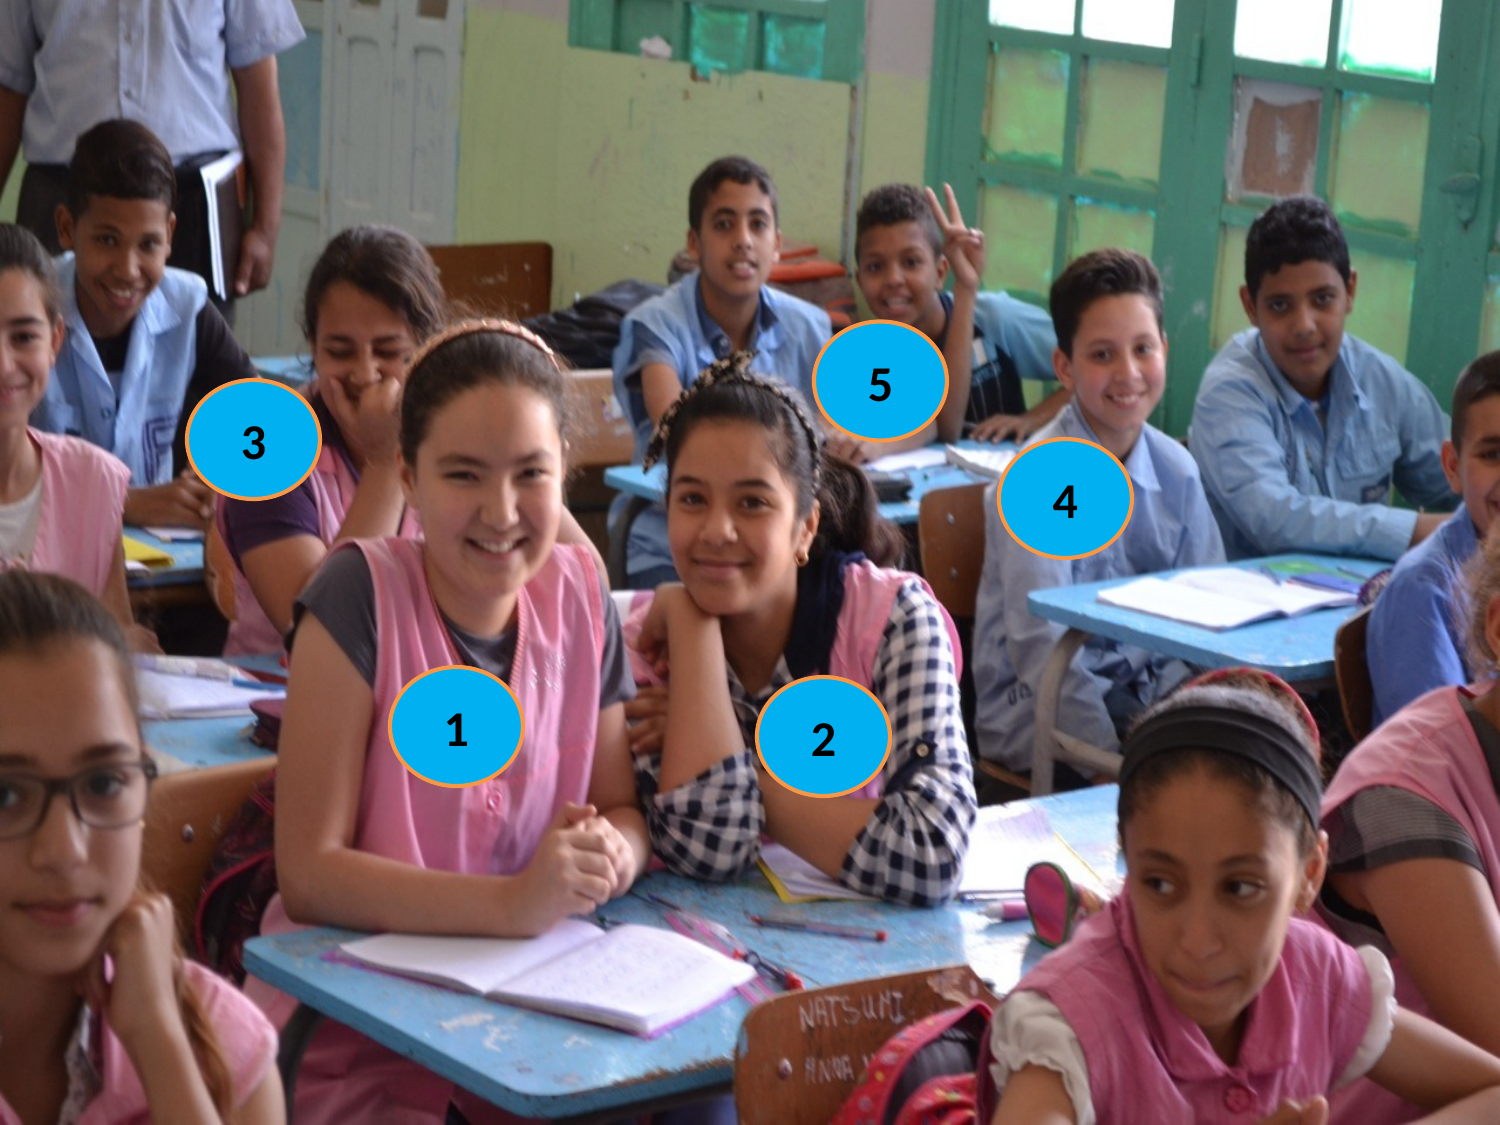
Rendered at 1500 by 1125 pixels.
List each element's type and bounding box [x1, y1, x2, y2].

list [0, 0, 1500, 1125]
